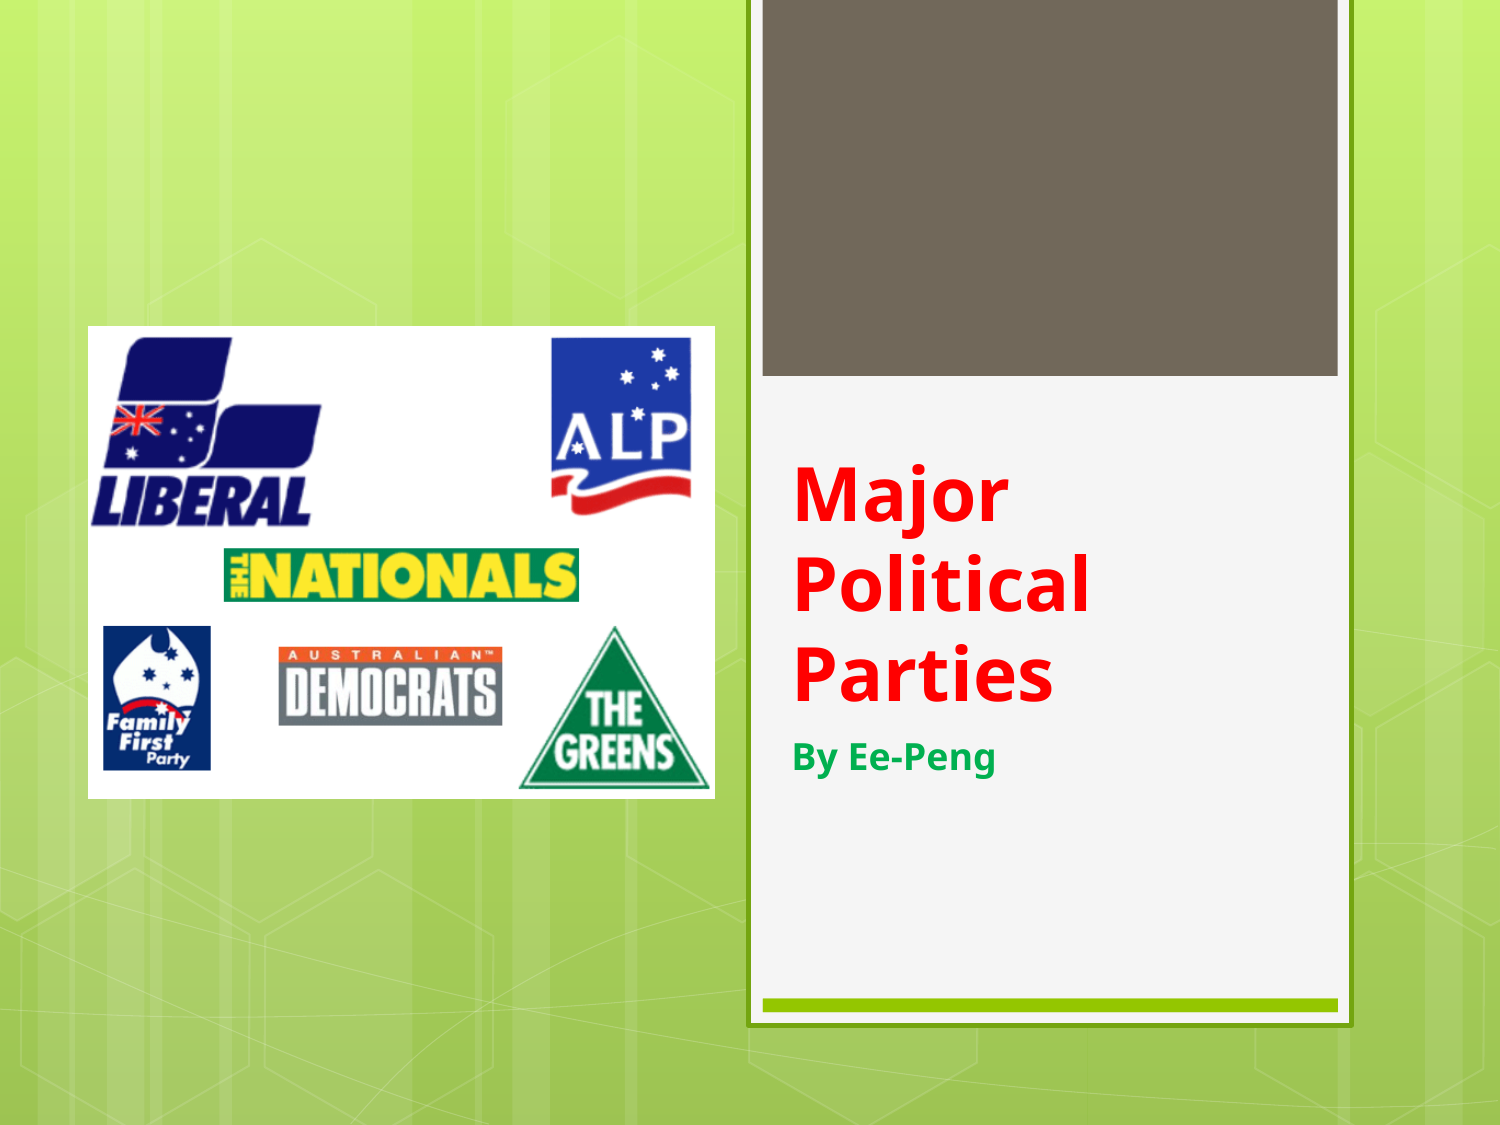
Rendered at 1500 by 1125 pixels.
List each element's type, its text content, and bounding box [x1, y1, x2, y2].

picture [88, 326, 715, 799]
subtitle By Ee-Peng [776, 725, 1320, 933]
title Major Political Parties [776, 444, 1320, 724]
